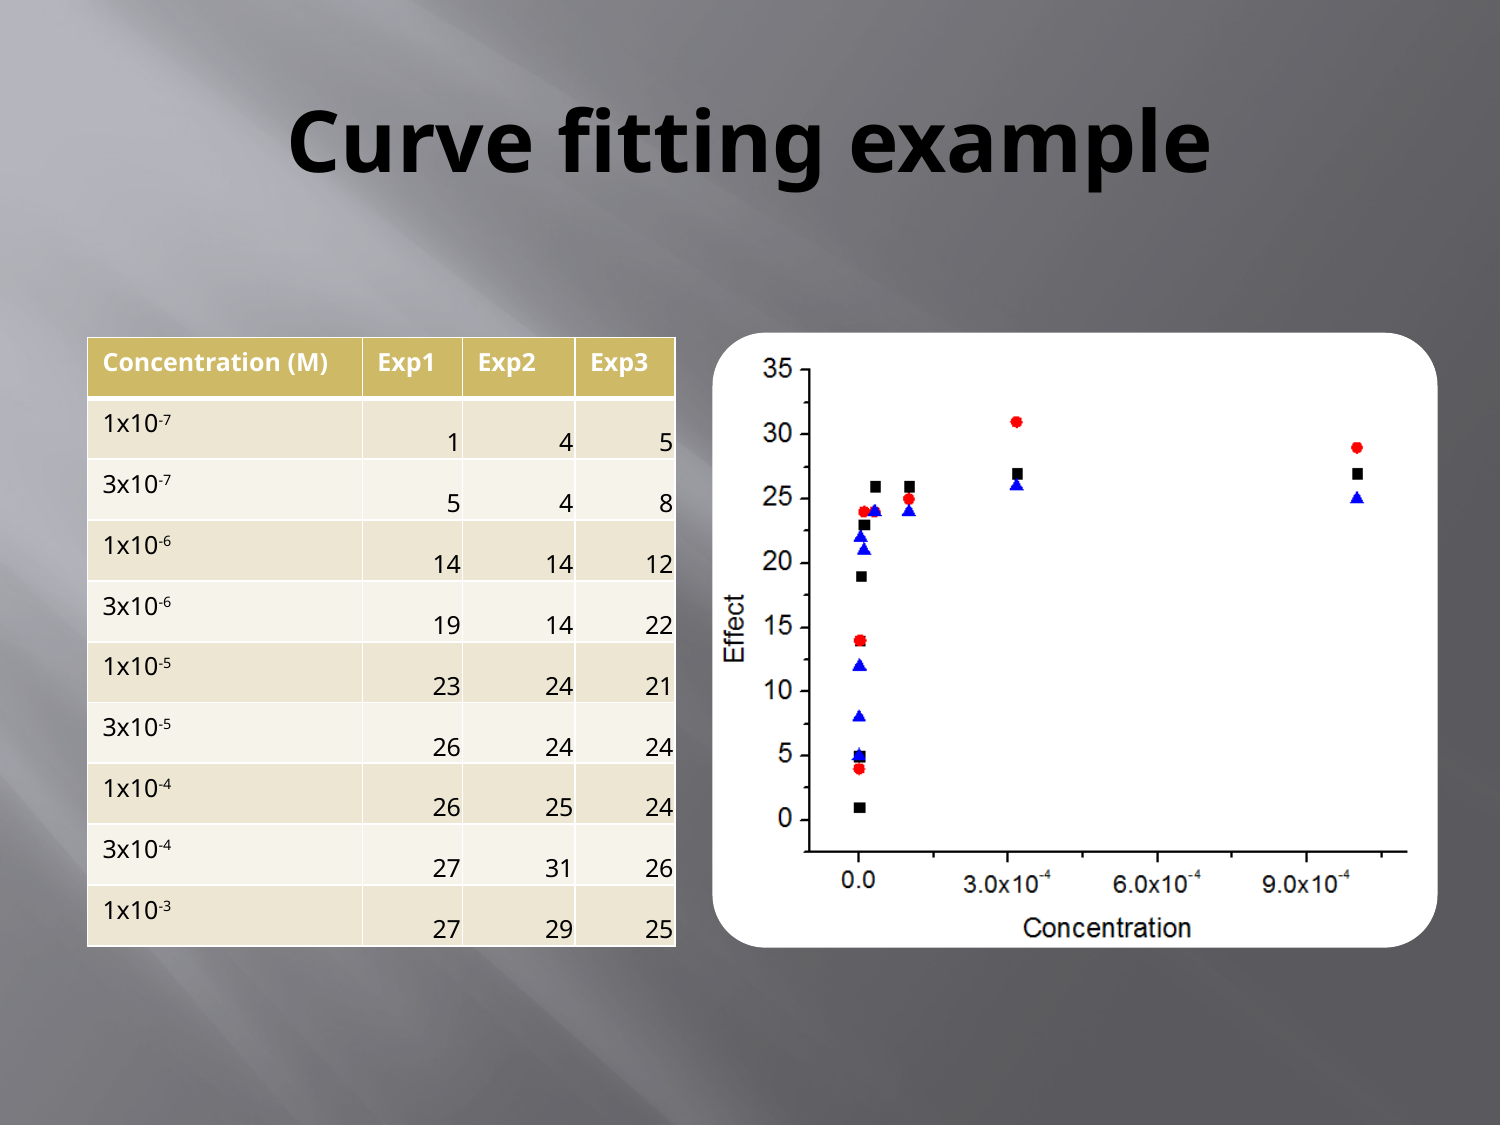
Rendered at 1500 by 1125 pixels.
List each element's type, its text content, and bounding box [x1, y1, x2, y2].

table_header Exp3 [576, 338, 674, 396]
table_cell 27 [363, 825, 462, 884]
picture [712, 332, 1438, 948]
table_cell 3x10-6 [88, 582, 362, 641]
table_cell 3x10-7 [88, 460, 362, 519]
table_cell 1x10-5 [88, 643, 362, 702]
table_cell 24 [576, 703, 674, 762]
title Curve fitting example [75, 45, 1425, 233]
table_cell 8 [576, 460, 674, 519]
table_cell 4 [463, 401, 574, 458]
table_cell 25 [463, 764, 574, 823]
table_cell 1x10-7 [88, 401, 362, 458]
table_cell 27 [363, 886, 462, 945]
table_cell 5 [363, 460, 462, 519]
table_cell 21 [576, 643, 674, 702]
table_cell 19 [363, 582, 462, 641]
table_cell 1x10-6 [88, 521, 362, 580]
table_cell 14 [463, 582, 574, 641]
table_cell 26 [363, 703, 462, 762]
table_cell 1 [363, 401, 462, 458]
table_cell 26 [363, 764, 462, 823]
table_cell 24 [463, 703, 574, 762]
table_cell 14 [463, 521, 574, 580]
table_header Exp1 [363, 338, 462, 396]
table_cell 31 [463, 825, 574, 884]
table_header Concentration (M) [88, 338, 362, 396]
table_cell 5 [576, 401, 674, 458]
table_header Exp2 [463, 338, 574, 396]
table_cell 3x10-4 [88, 825, 362, 884]
table_cell 24 [576, 764, 674, 823]
table_cell 14 [363, 521, 462, 580]
table_cell 24 [463, 643, 574, 702]
table_cell 1x10-3 [88, 886, 362, 945]
table_cell 26 [576, 825, 674, 884]
table_cell 25 [576, 886, 674, 945]
table_cell 29 [463, 886, 574, 945]
table_cell 3x10-5 [88, 703, 362, 762]
table_cell 12 [576, 521, 674, 580]
table_cell 4 [463, 460, 574, 519]
table_cell 1x10-4 [88, 764, 362, 823]
table_cell 22 [576, 582, 674, 641]
table_cell 23 [363, 643, 462, 702]
